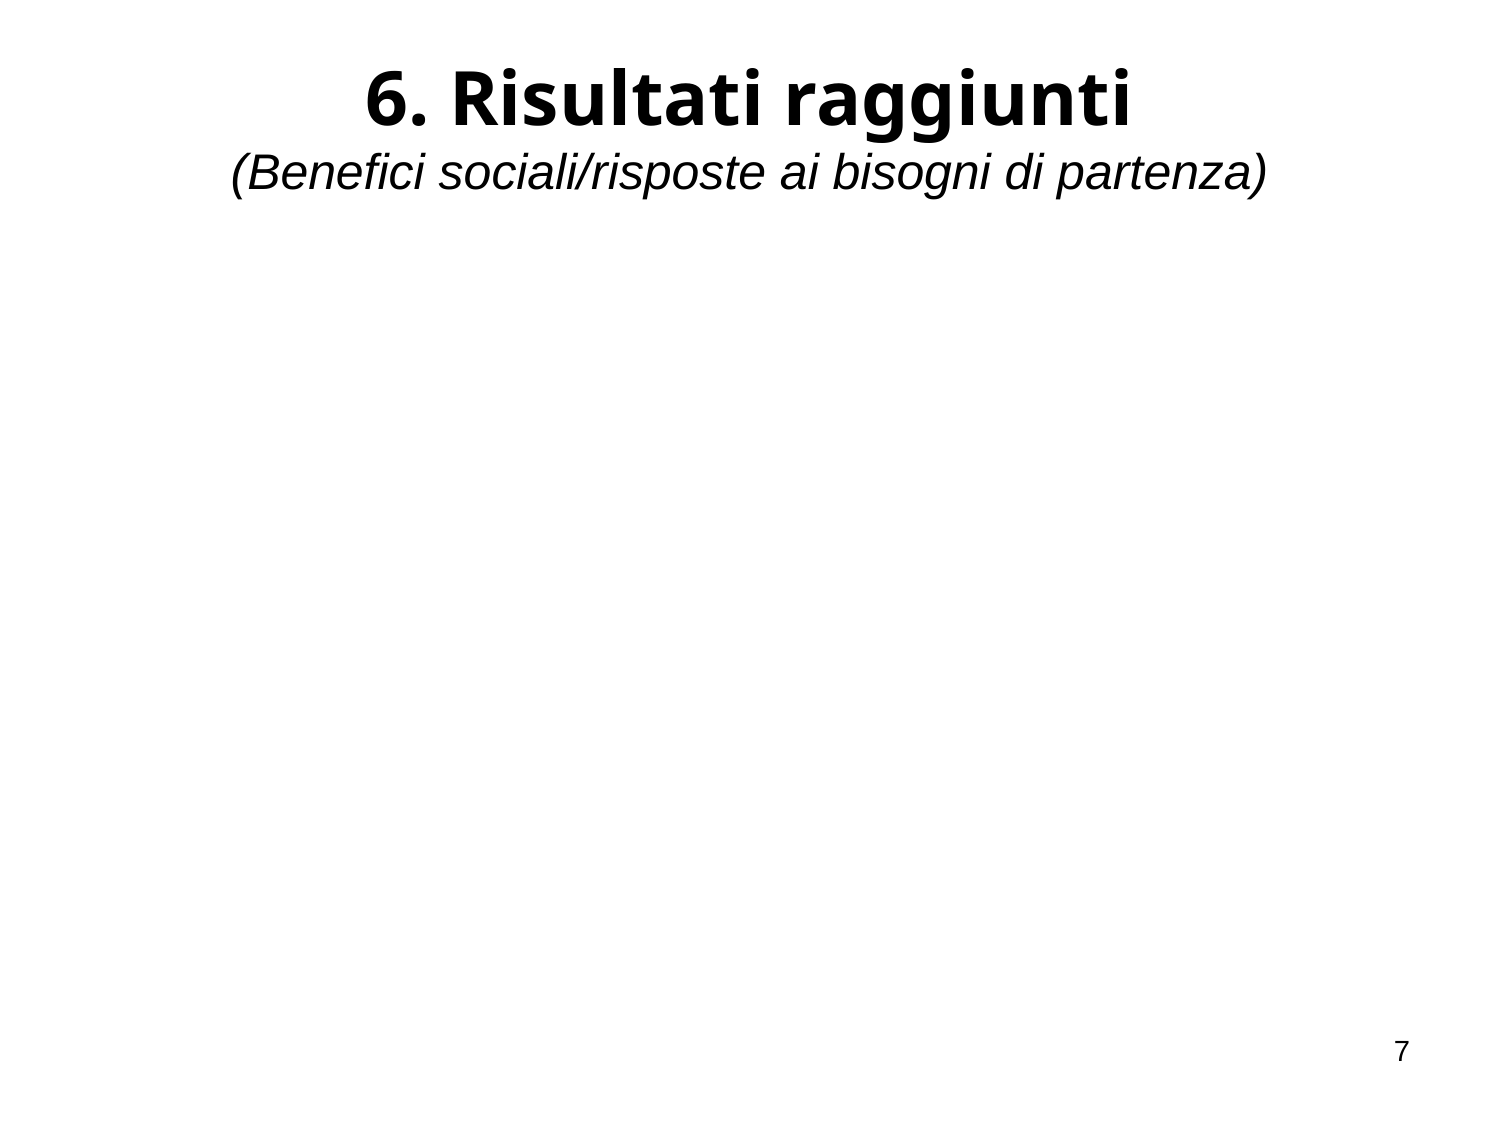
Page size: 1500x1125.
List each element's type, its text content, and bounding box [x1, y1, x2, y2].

slide_number 7 [1074, 1024, 1426, 1103]
text_box 6. Risultati raggiunti (Benefici sociali/risposte ai bisogni di partenza) [153, 42, 1347, 208]
